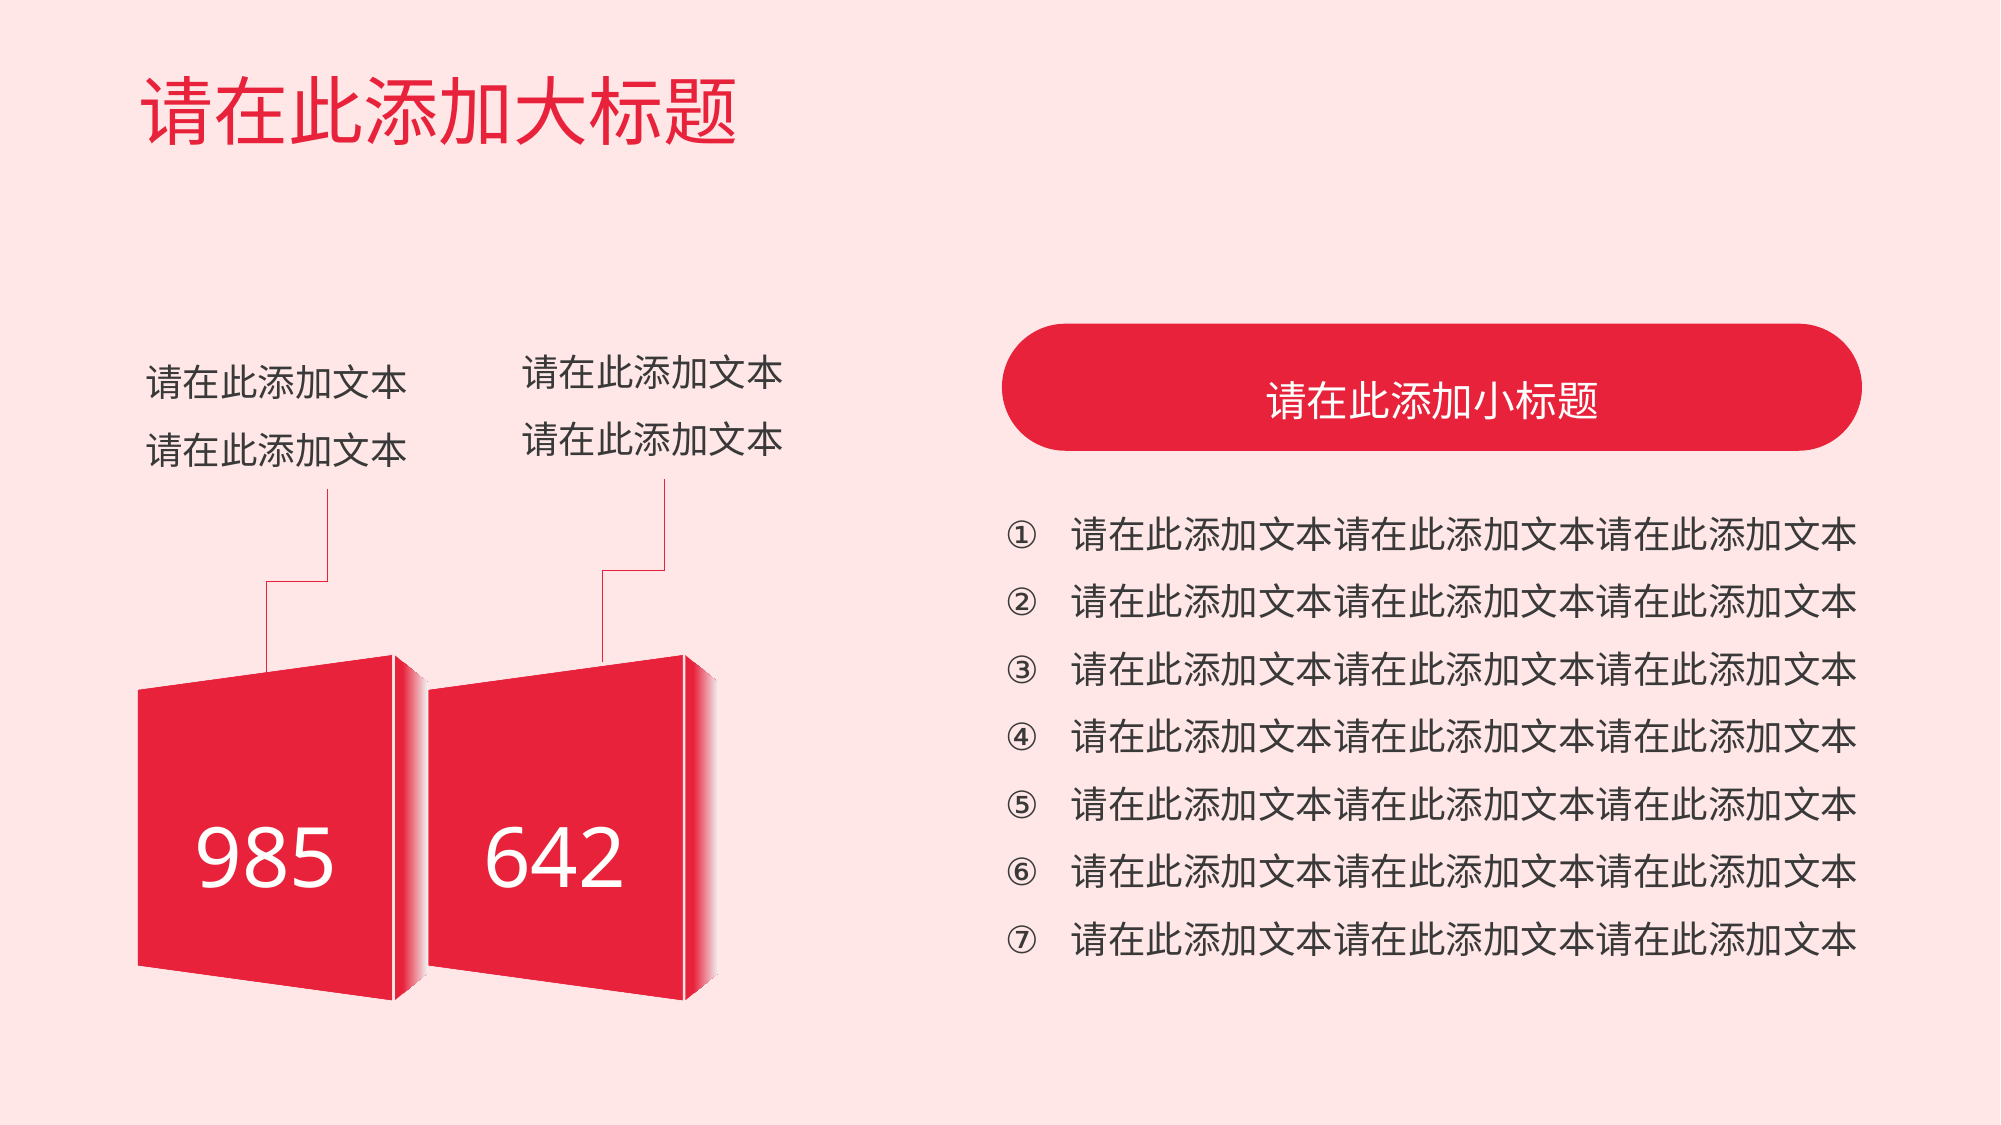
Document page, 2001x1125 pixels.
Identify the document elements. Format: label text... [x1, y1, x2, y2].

text_box 请在此添加文本请在此添加文本请在此添加文本 请在此添加文本请在此添加文本请在此添加文本 请在此添加文本请在此添加文本请在此添加文本 请在此添加文本请在此添加文本请在此添加文本 请在此添加文本请在此添加文本请在此添加文本 请在此添加文本请在此添加文本请在此添加文本 请在此添加文本请在此添加文本请在此添加文本 [990, 480, 1934, 969]
text_box [685, 655, 719, 1001]
text_box 985 [139, 746, 393, 912]
text_box 642 [428, 746, 681, 912]
title 请在此添加大标题 [123, 45, 1552, 185]
text_box [394, 655, 429, 1001]
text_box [541, 539, 726, 602]
text_box 请在此添加文本请在此添加文本 [506, 318, 823, 469]
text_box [205, 550, 389, 612]
text_box 请在此添加小标题 [1001, 323, 1863, 451]
text_box [426, 653, 685, 1003]
text_box 请在此添加文本请在此添加文本 [130, 329, 447, 480]
text_box [136, 653, 394, 1003]
